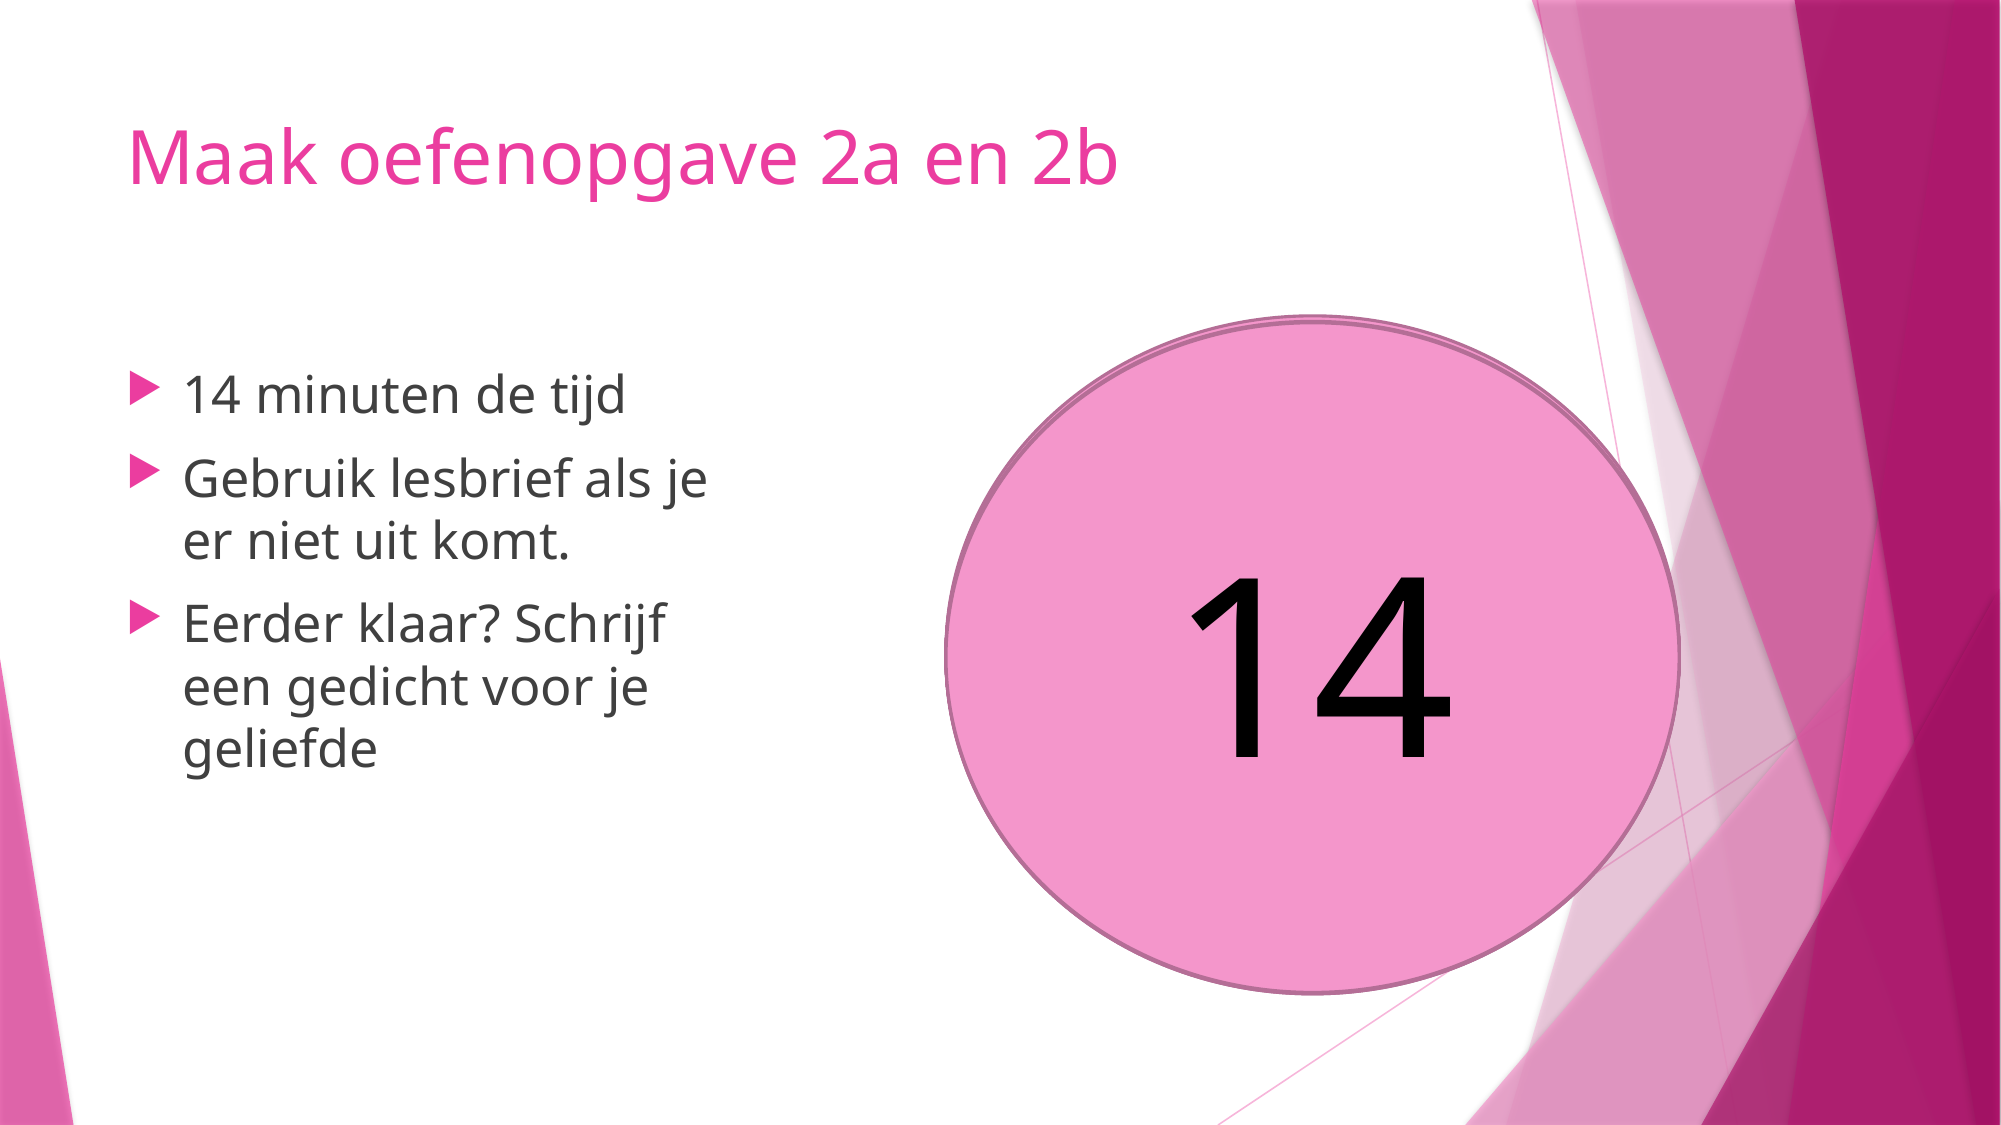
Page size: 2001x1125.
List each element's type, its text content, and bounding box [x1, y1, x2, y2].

text_box 14 [944, 321, 1681, 994]
text_box 10 [948, 314, 1677, 603]
title Maak oefenopgave 2a en 2b [111, 101, 1522, 319]
list 14 minuten de tijd Gebruik lesbrief als je er niet uit komt. Eerder klaar? Schrijf een gedicht voor je geliefde [111, 354, 774, 992]
